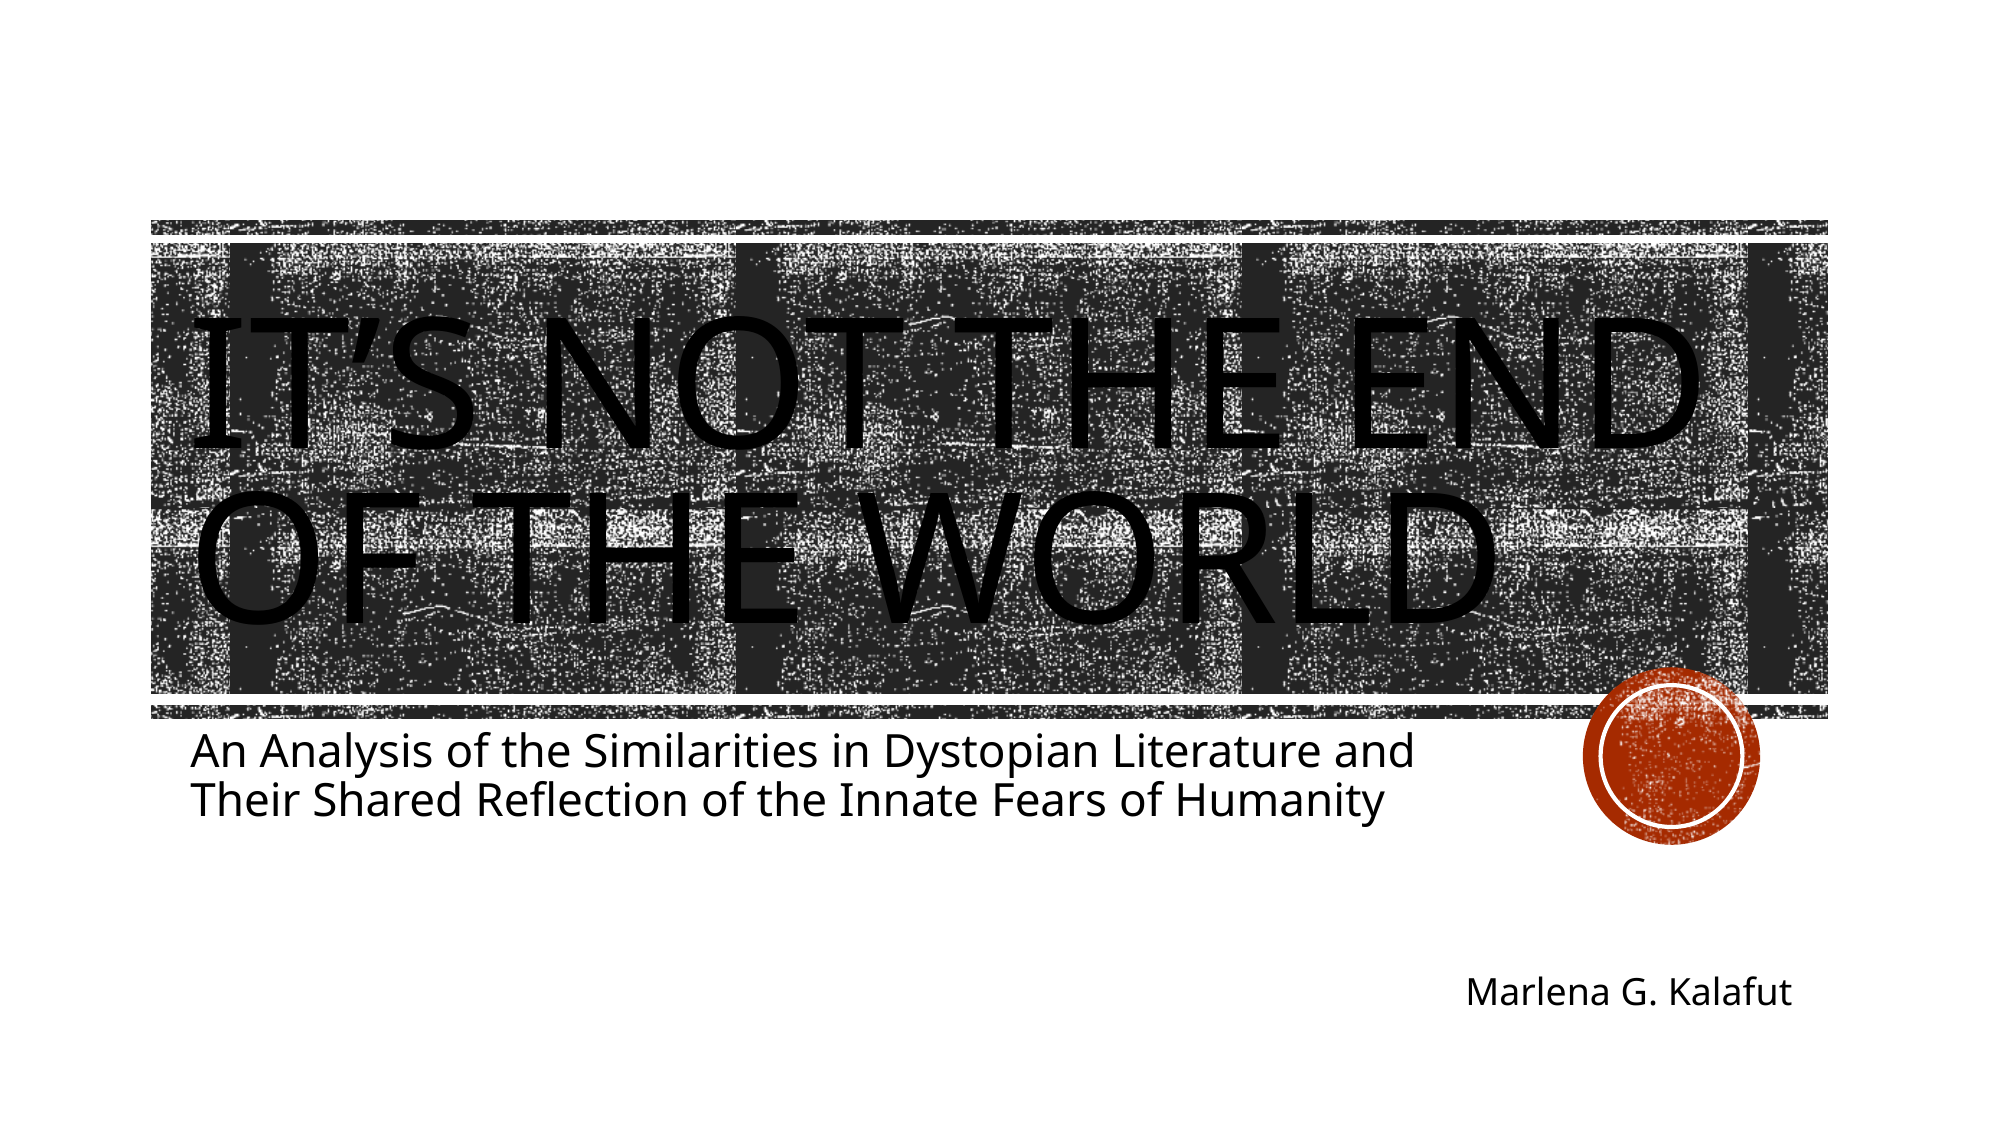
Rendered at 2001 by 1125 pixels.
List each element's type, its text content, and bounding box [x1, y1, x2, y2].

subtitle An Analysis of the Similarities in Dystopian Literature and Their Shared Reflection of the Innate Fears of Humanity [175, 720, 1470, 896]
text_box Marlena G. Kalafut [1069, 960, 1808, 1021]
title It’s not the end of the world [172, 234, 1808, 733]
